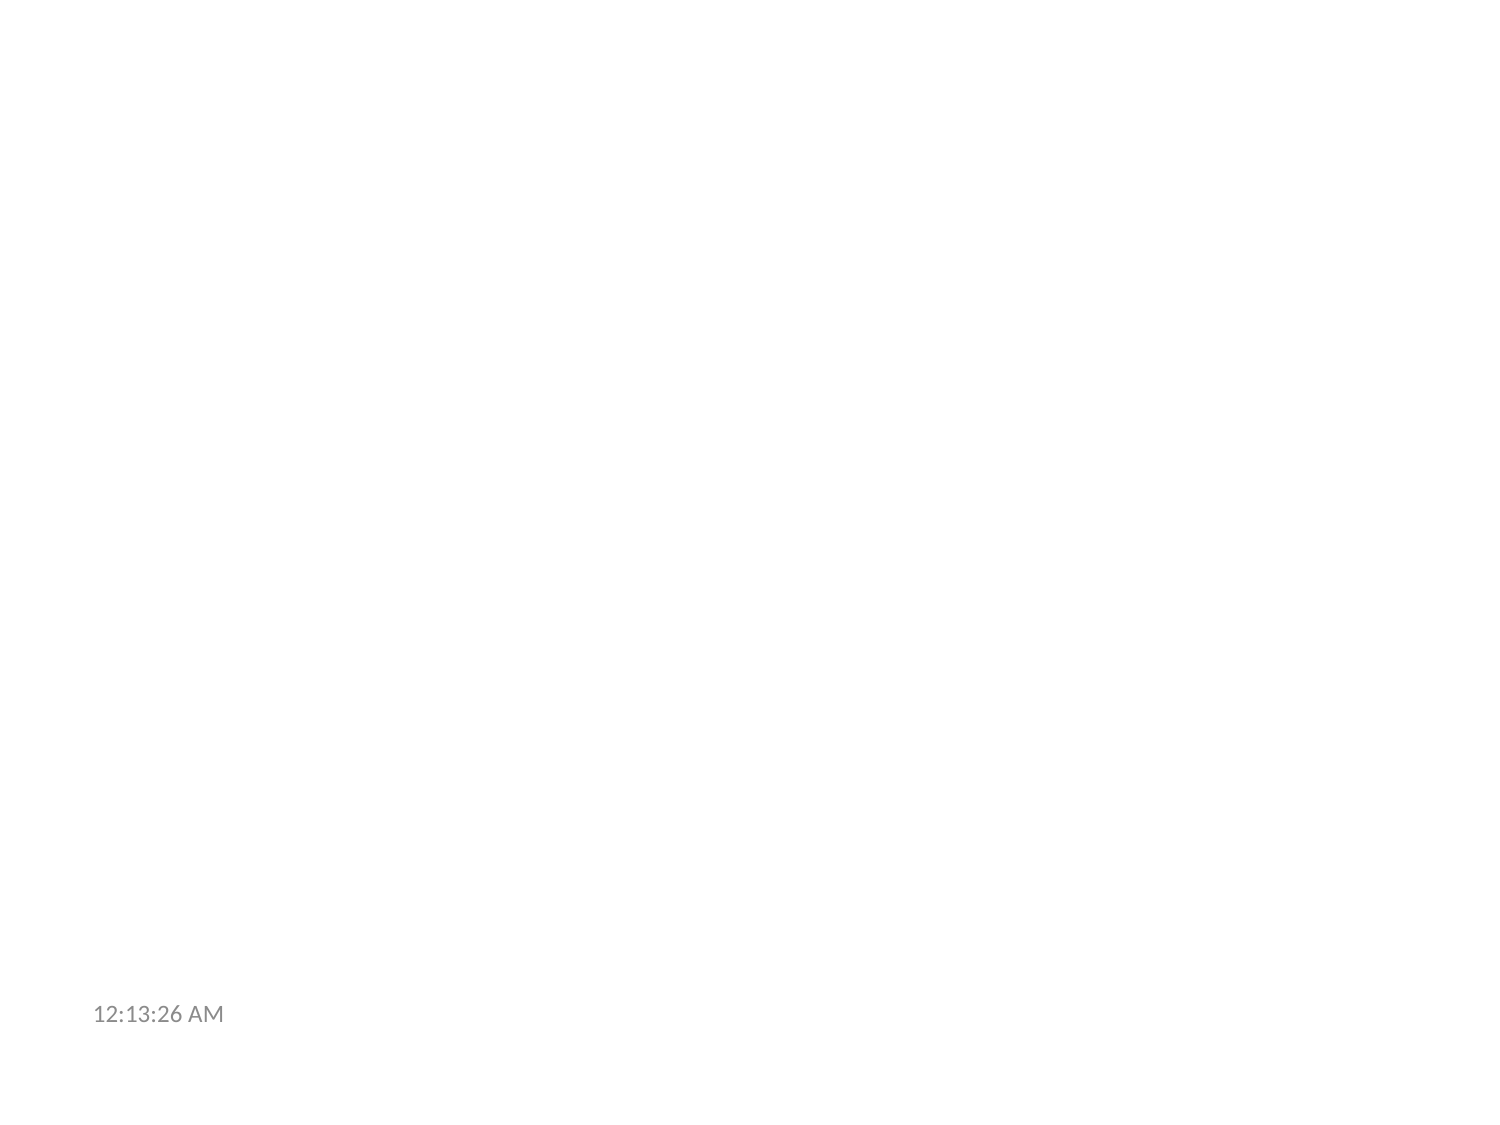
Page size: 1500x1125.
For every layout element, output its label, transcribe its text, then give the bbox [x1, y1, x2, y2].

text_box 3:35:09 PM [77, 982, 428, 1043]
